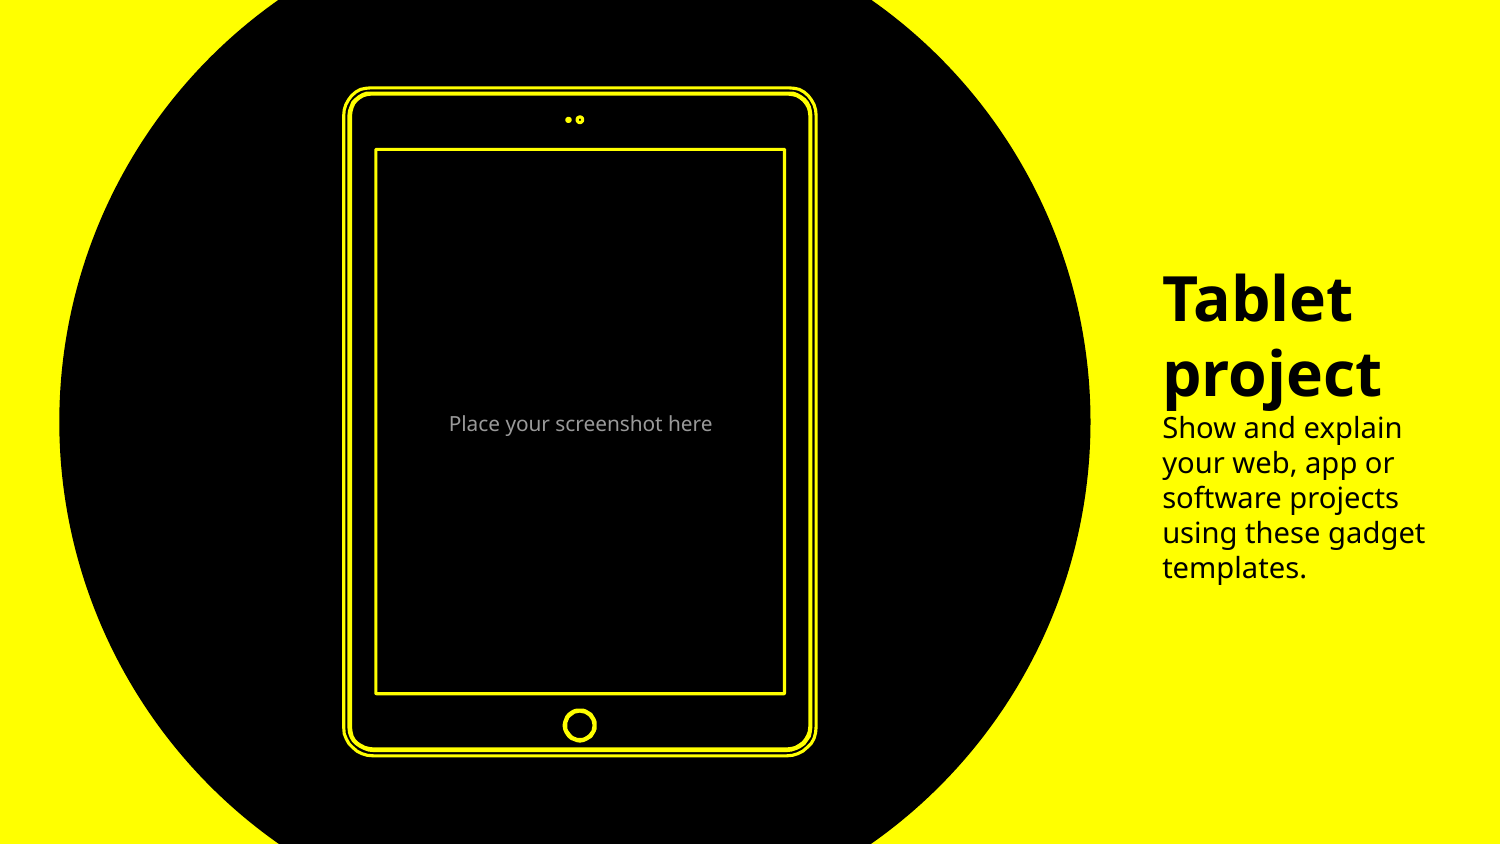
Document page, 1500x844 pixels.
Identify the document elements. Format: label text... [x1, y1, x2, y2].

text_box [343, 87, 817, 756]
text_box Place your screenshot here [376, 149, 786, 697]
list Tablet project Show and explain your web, app or software projects using these gadget templates. [1147, 0, 1457, 844]
